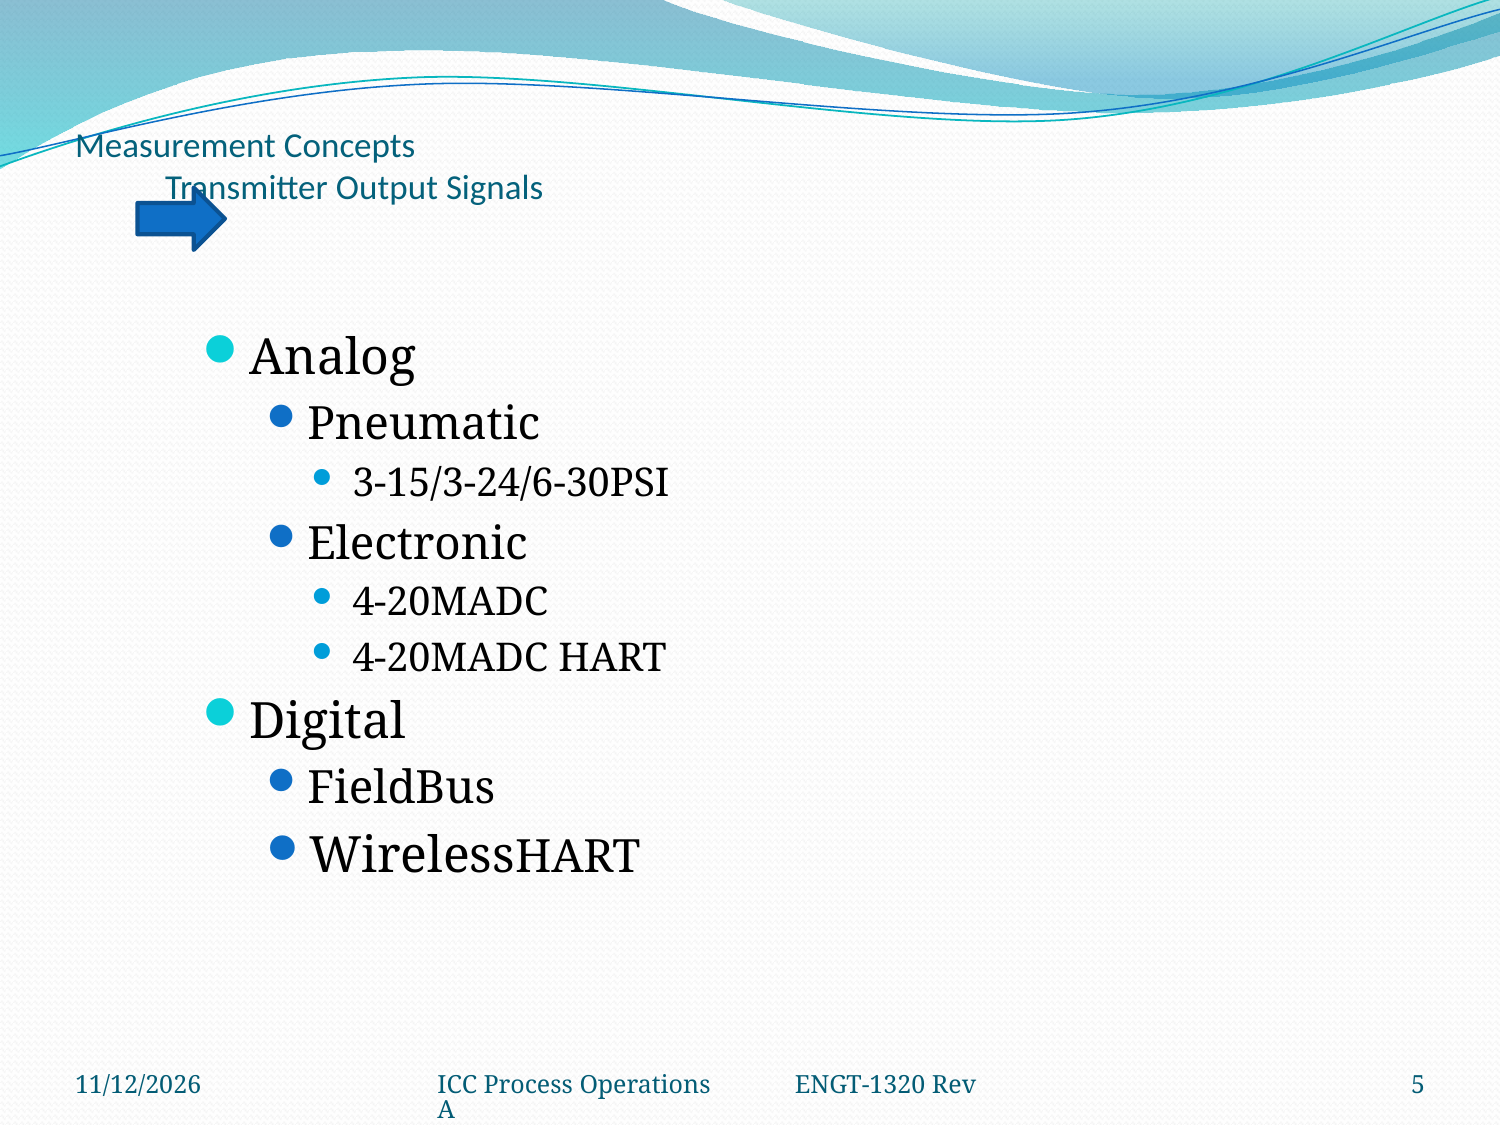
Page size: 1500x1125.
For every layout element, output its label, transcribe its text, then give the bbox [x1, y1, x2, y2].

footer ICC Process Operations ENGT-1320 Rev A [437, 1042, 988, 1103]
title Measurement Concepts Transmitter Output Signals [75, 115, 1425, 250]
list Analog Pneumatic 3-15/3-24/6-30PSI Electronic 4-20MADC 4-20MADC HART Digital FieldBus WirelessHART [187, 317, 1425, 1038]
text_box [135, 185, 228, 252]
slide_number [75, 1042, 425, 1103]
slide_number 5 [1299, 1042, 1425, 1103]
